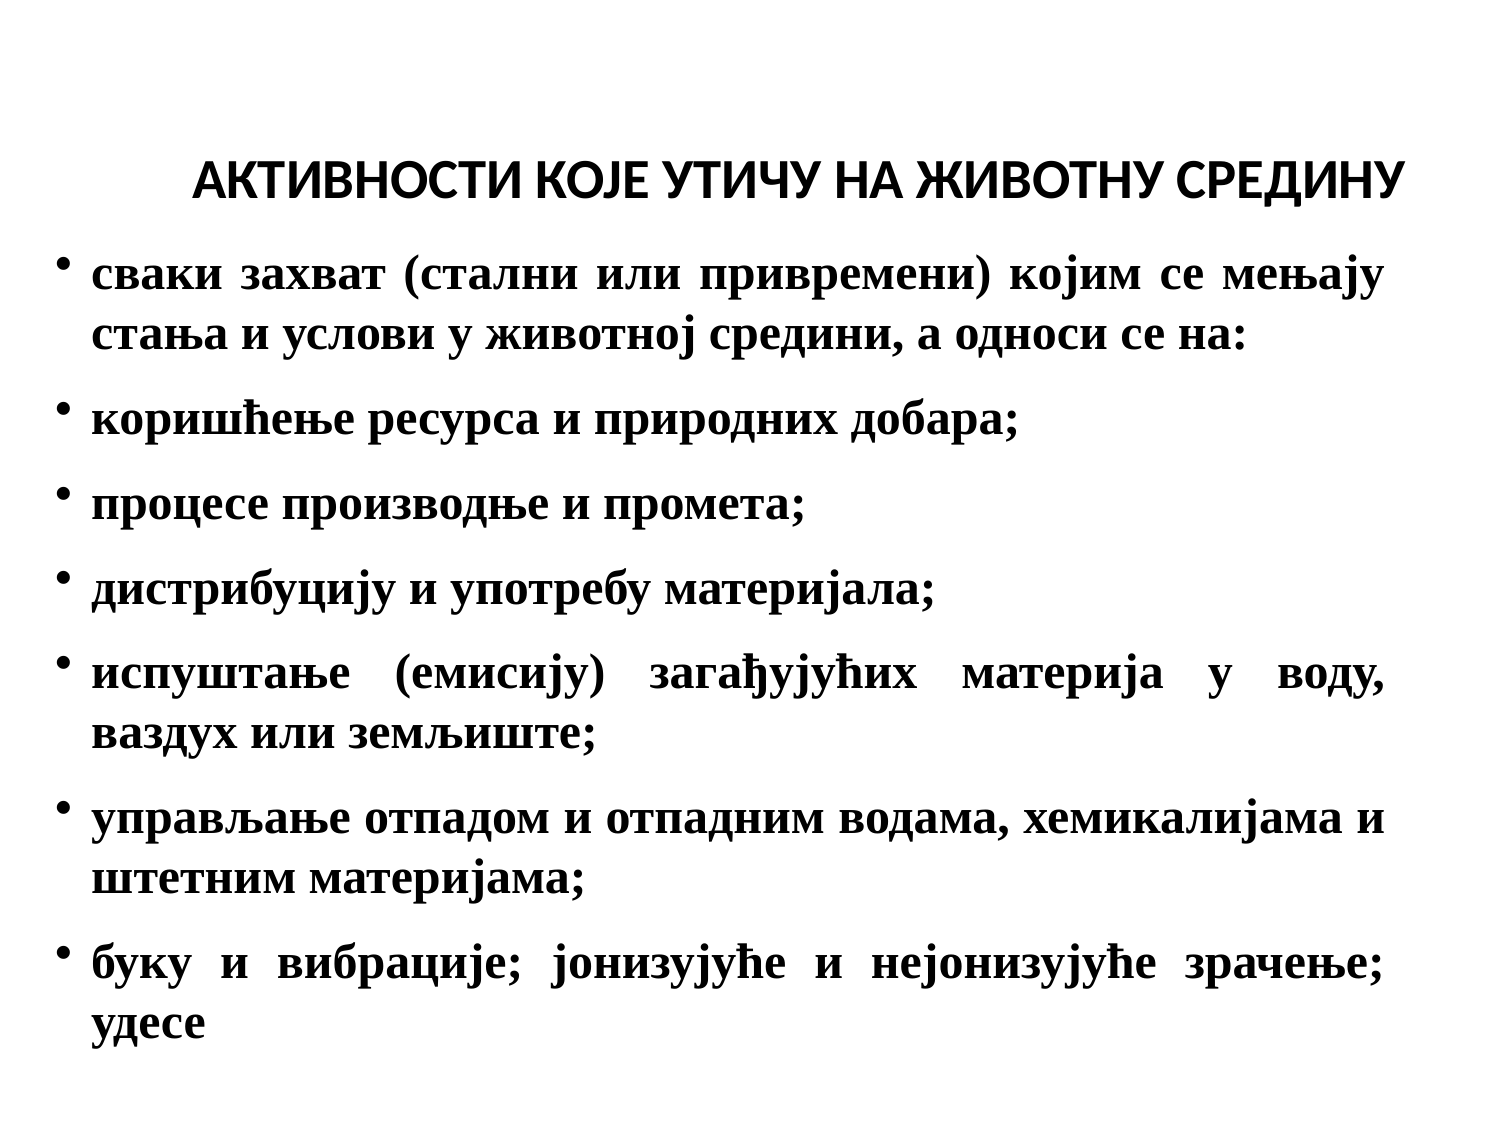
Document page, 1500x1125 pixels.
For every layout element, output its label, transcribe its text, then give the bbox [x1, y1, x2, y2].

title АКТИВНОСТИ КОЈЕ УТИЧУ НА ЖИВОТНУ СРЕДИНУ [173, 101, 1425, 252]
text_box сваки захват (стални или привремени) којим се мењају стања и услови у животној средини, а односи се на: коришћење ресурса и природних добара; процесе производње и промета; дистрибуцију и употребу материјала; испуштање (емисију) загађујућих материја у воду, ваздух или земљиште; управљање отпадом и отпадним водама, хемикалијама и штетним материјама; буку и вибрације; јонизујуће и нејонизујуће зрачење; удесе [41, 231, 1400, 1057]
